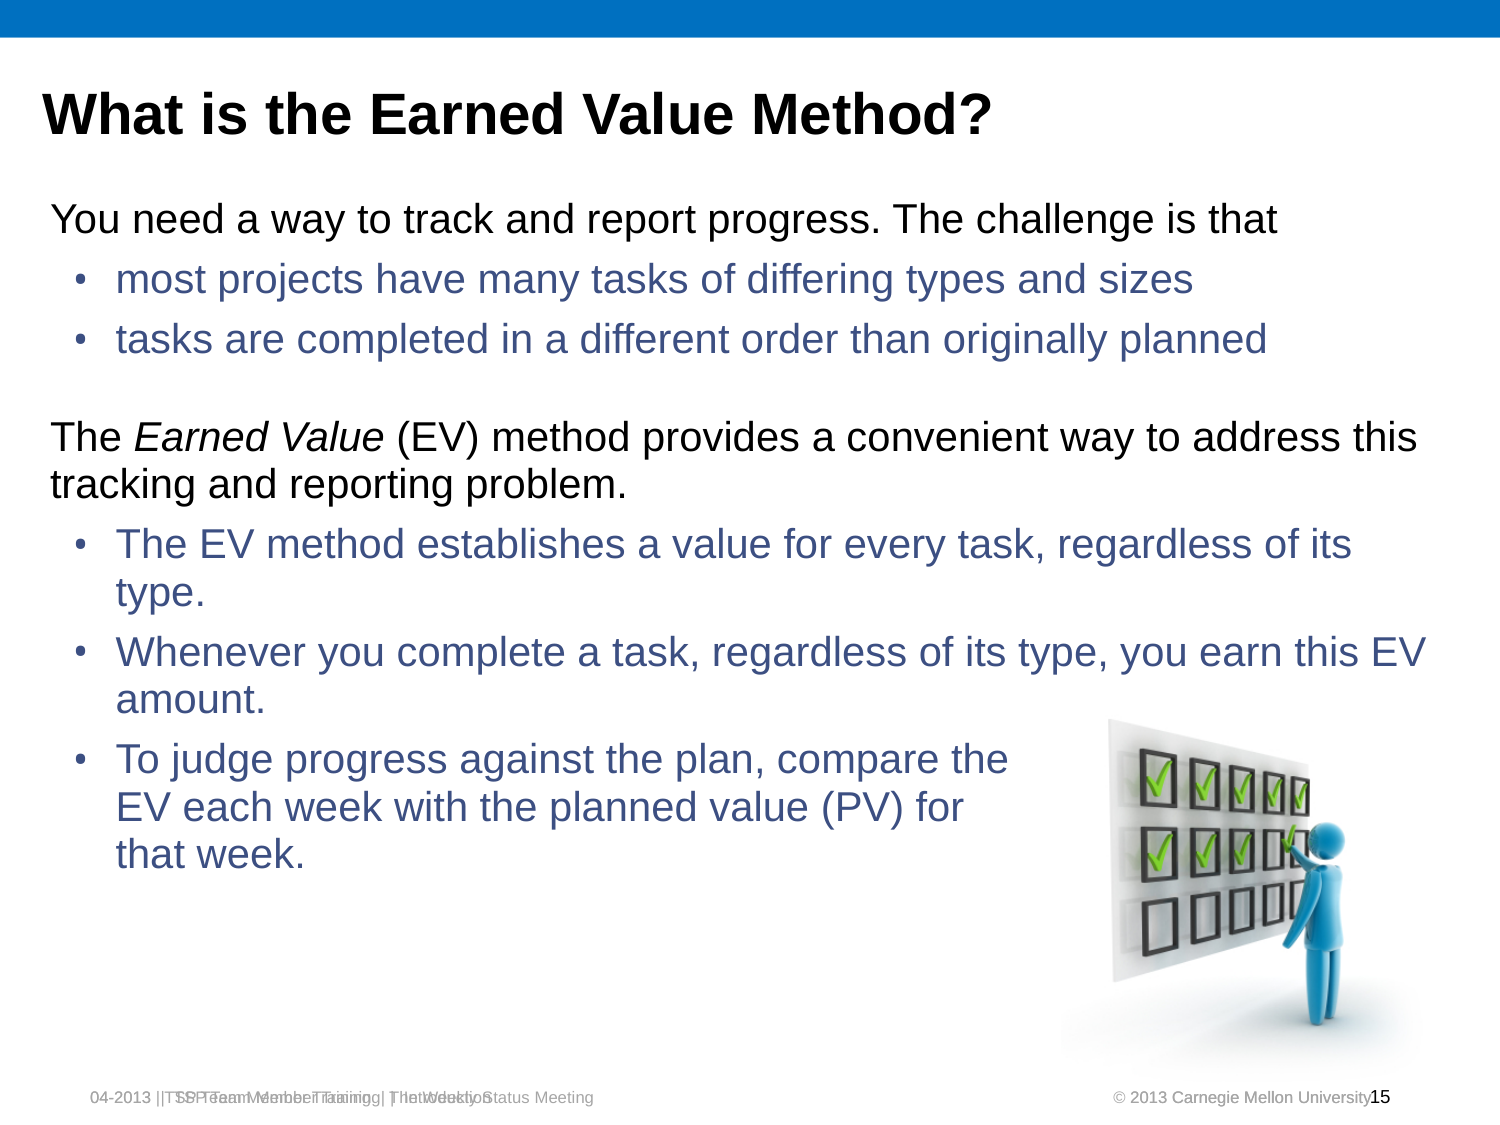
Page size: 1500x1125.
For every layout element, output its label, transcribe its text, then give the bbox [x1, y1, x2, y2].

list You need a way to track and report progress. The challenge is that most projects have many tasks of differing types and sizes tasks are completed in a different order than originally planned The Earned Value (EV) method provides a convenient way to address this tracking and reporting problem. The EV method establishes a value for every task, regardless of its type. Whenever you complete a task, regardless of its type, you earn this EV amount. To judge progress against the plan, compare the EV each week with the planned value (PV) for that week. [49, 195, 1438, 923]
title What is the Earned Value Method? [41, 89, 1438, 147]
picture [1060, 697, 1437, 1083]
